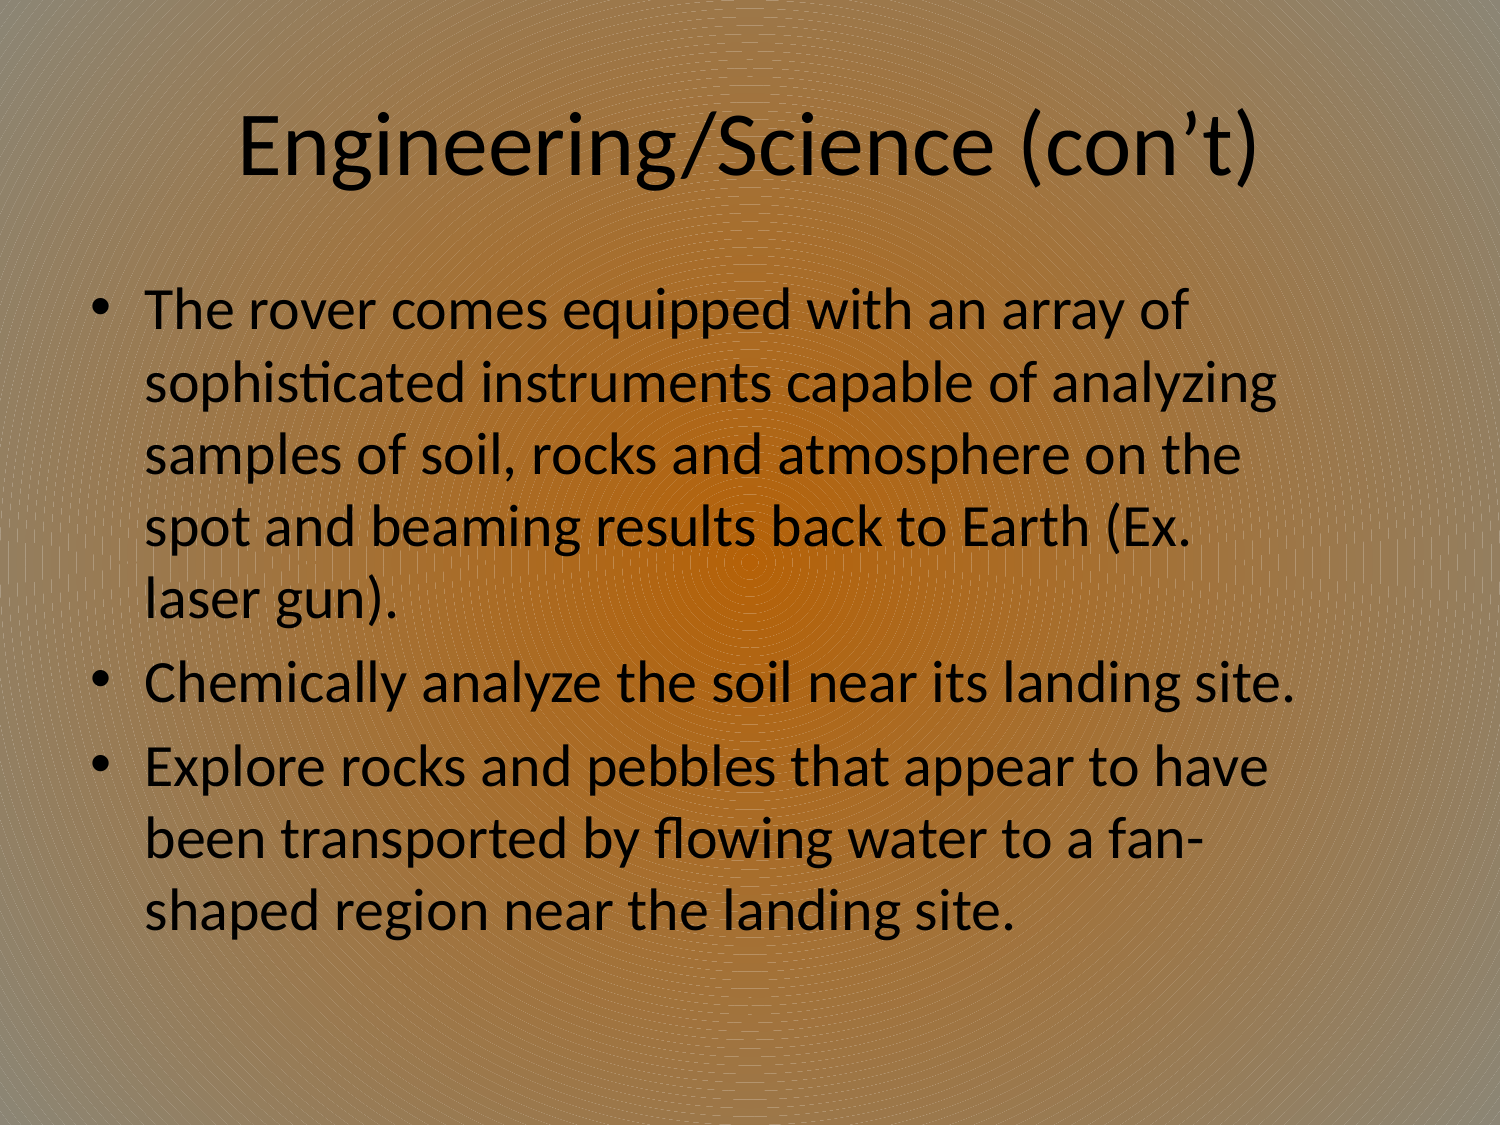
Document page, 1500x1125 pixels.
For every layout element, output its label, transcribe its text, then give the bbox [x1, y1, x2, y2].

list The rover comes equipped with an array of sophisticated instruments capable of analyzing samples of soil, rocks and atmosphere on the spot and beaming results back to Earth (Ex. laser gun). Chemically analyze the soil near its landing site. Explore rocks and pebbles that appear to have been transported by flowing water to a fan-shaped region near the landing site. [75, 262, 1313, 1005]
title Engineering/Science (con’t) [75, 45, 1425, 233]
